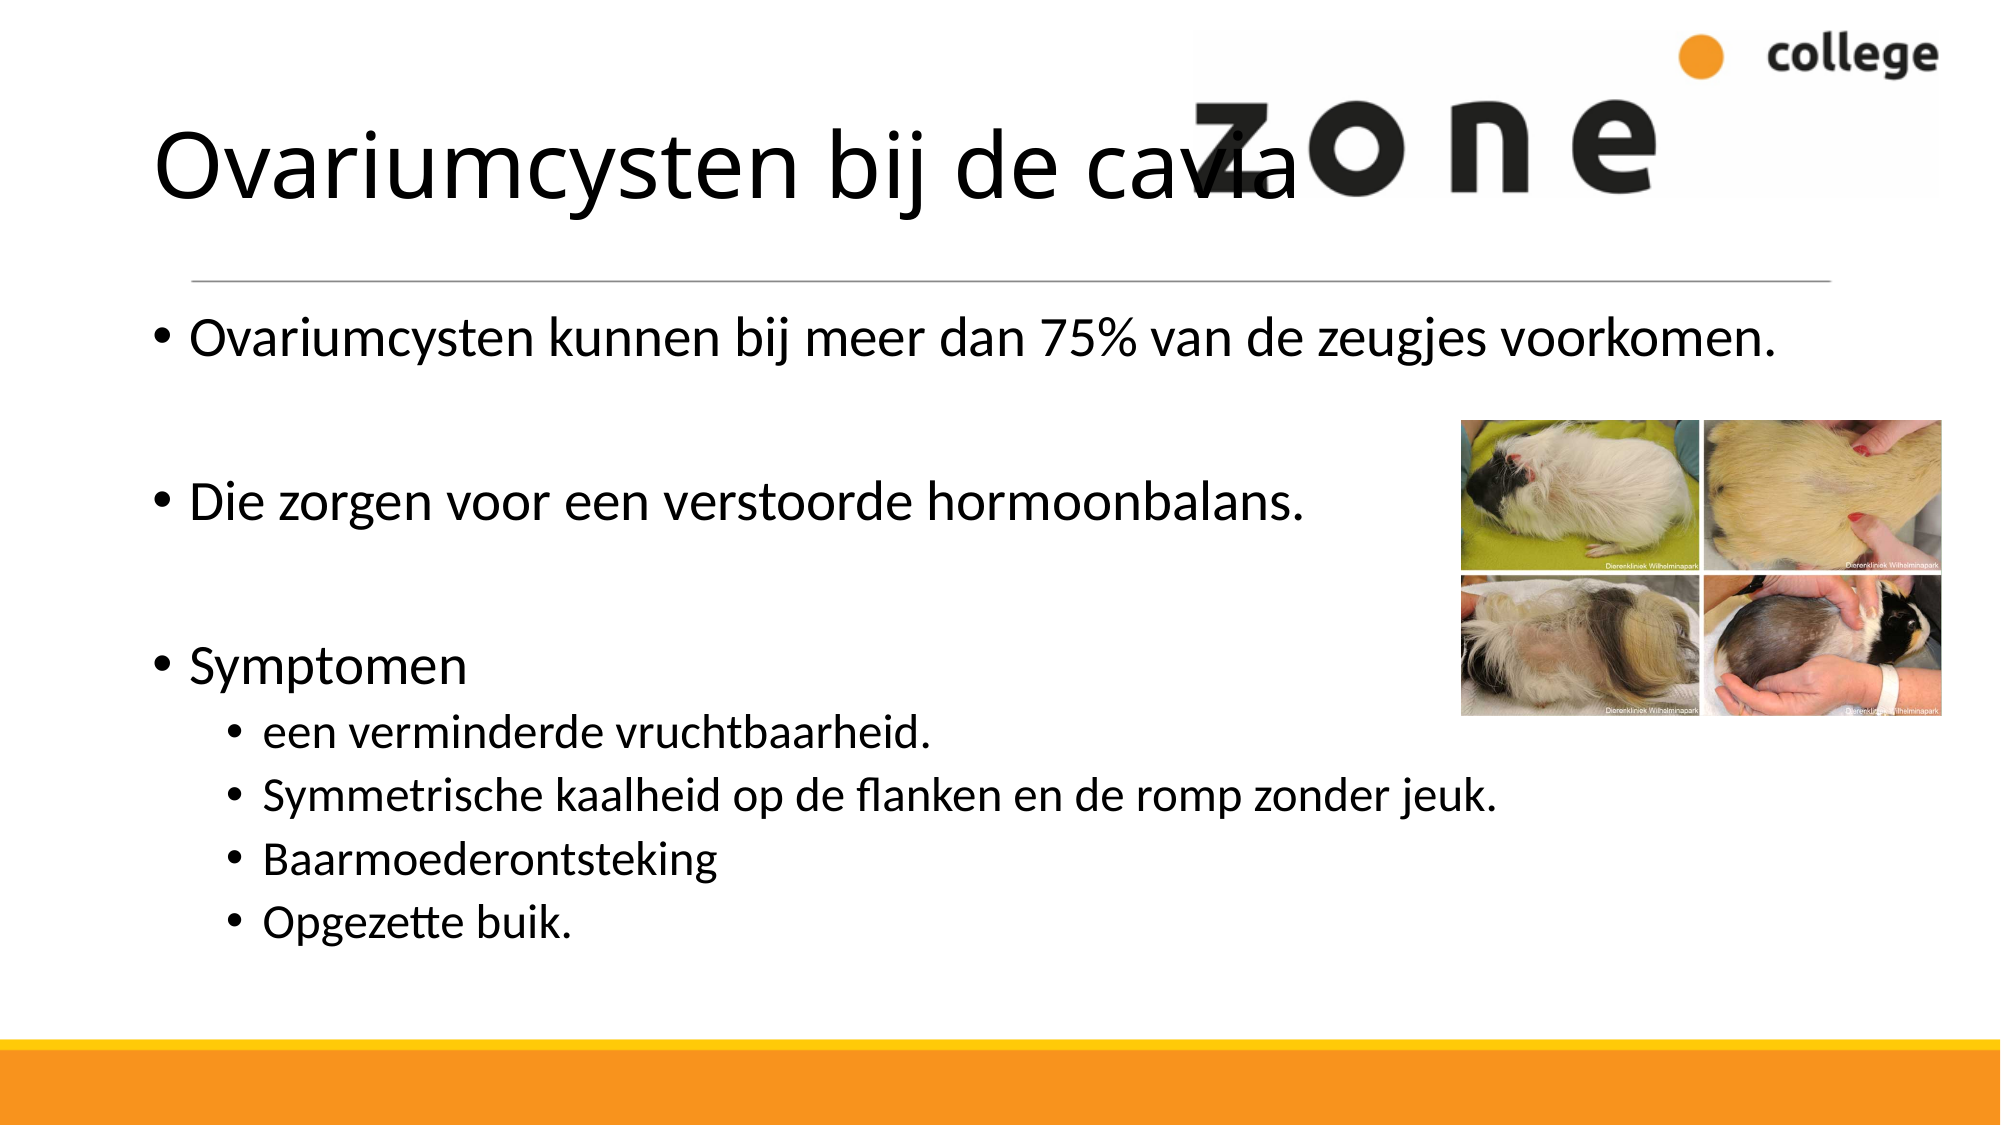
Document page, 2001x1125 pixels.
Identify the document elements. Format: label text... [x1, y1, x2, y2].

list Ovariumcysten kunnen bij meer dan 75% van de zeugjes voorkomen. Die zorgen voor een verstoorde hormoonbalans. Symptomen een verminderde vruchtbaarheid. Symmetrische kaalheid op de flanken en de romp zonder jeuk. Baarmoederontsteking Opgezette buik. [137, 299, 1813, 1014]
title Ovariumcysten bij de cavia [137, 59, 1863, 278]
picture [0, 0, 2001, 1125]
